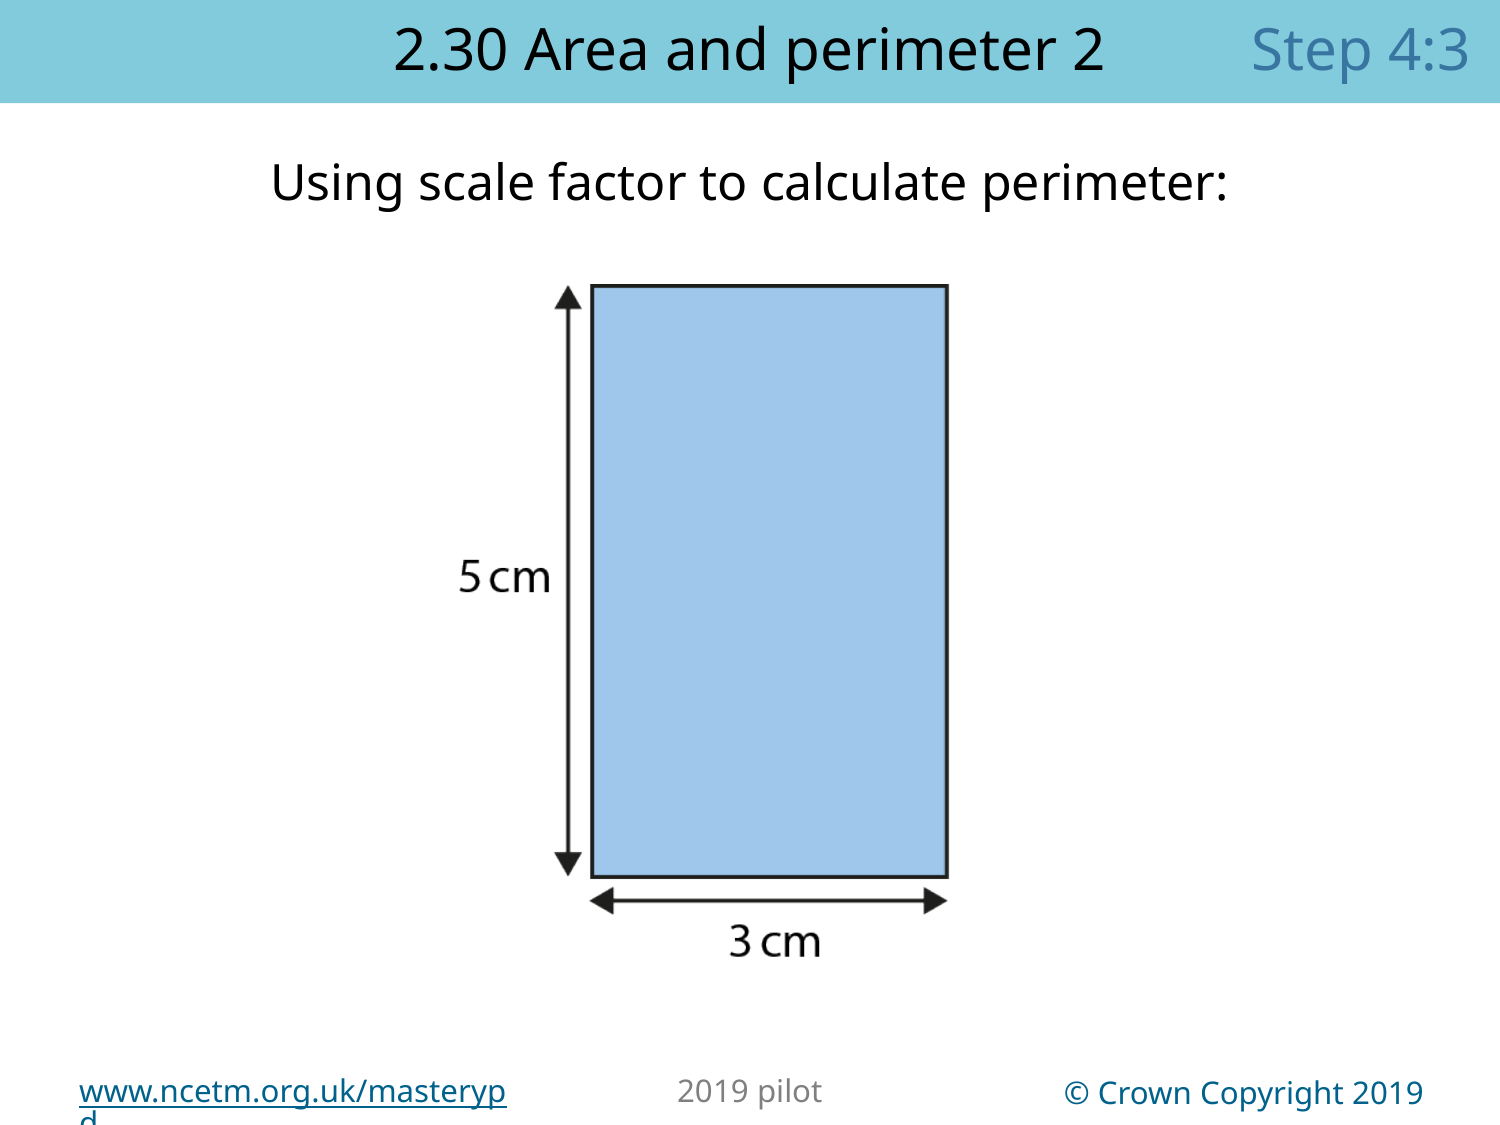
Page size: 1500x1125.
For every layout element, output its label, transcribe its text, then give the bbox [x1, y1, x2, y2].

picture [190, 284, 1310, 994]
list Step 4:3 [0, 0, 1500, 104]
text_box Using scale factor to calculate perimeter: [45, 143, 1455, 218]
